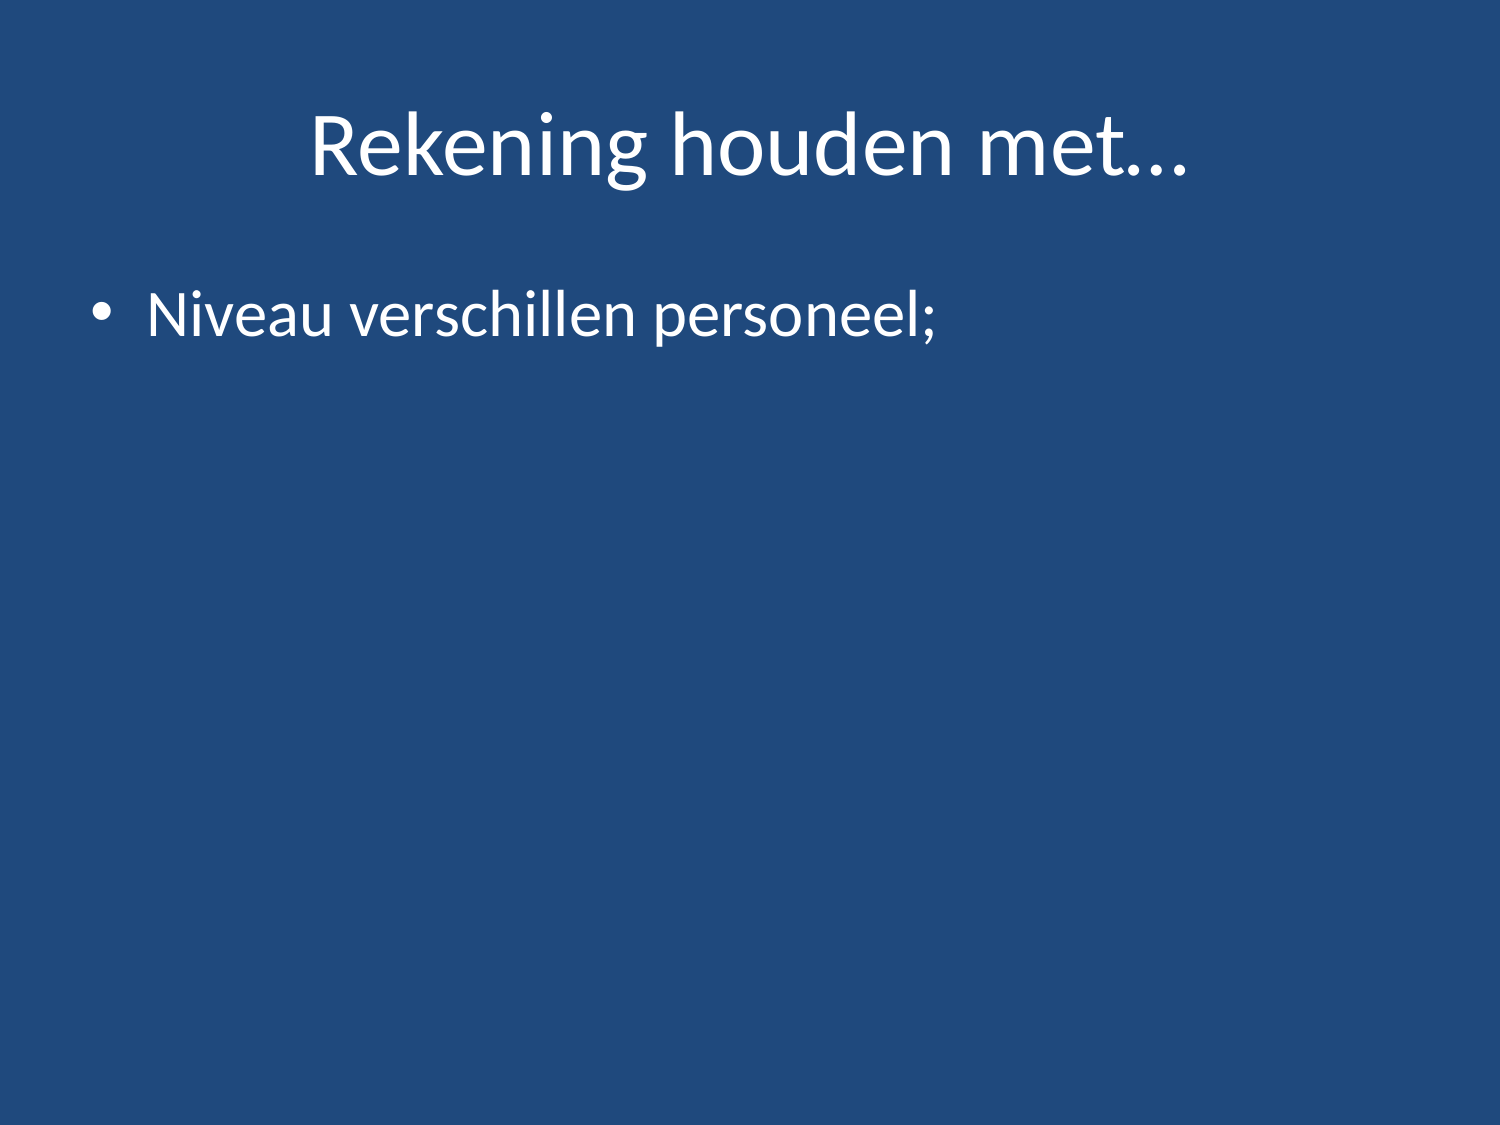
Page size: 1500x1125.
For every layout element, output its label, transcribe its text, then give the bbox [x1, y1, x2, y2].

title Rekening houden met… [75, 45, 1425, 233]
list Niveau verschillen personeel; [75, 262, 1425, 1005]
